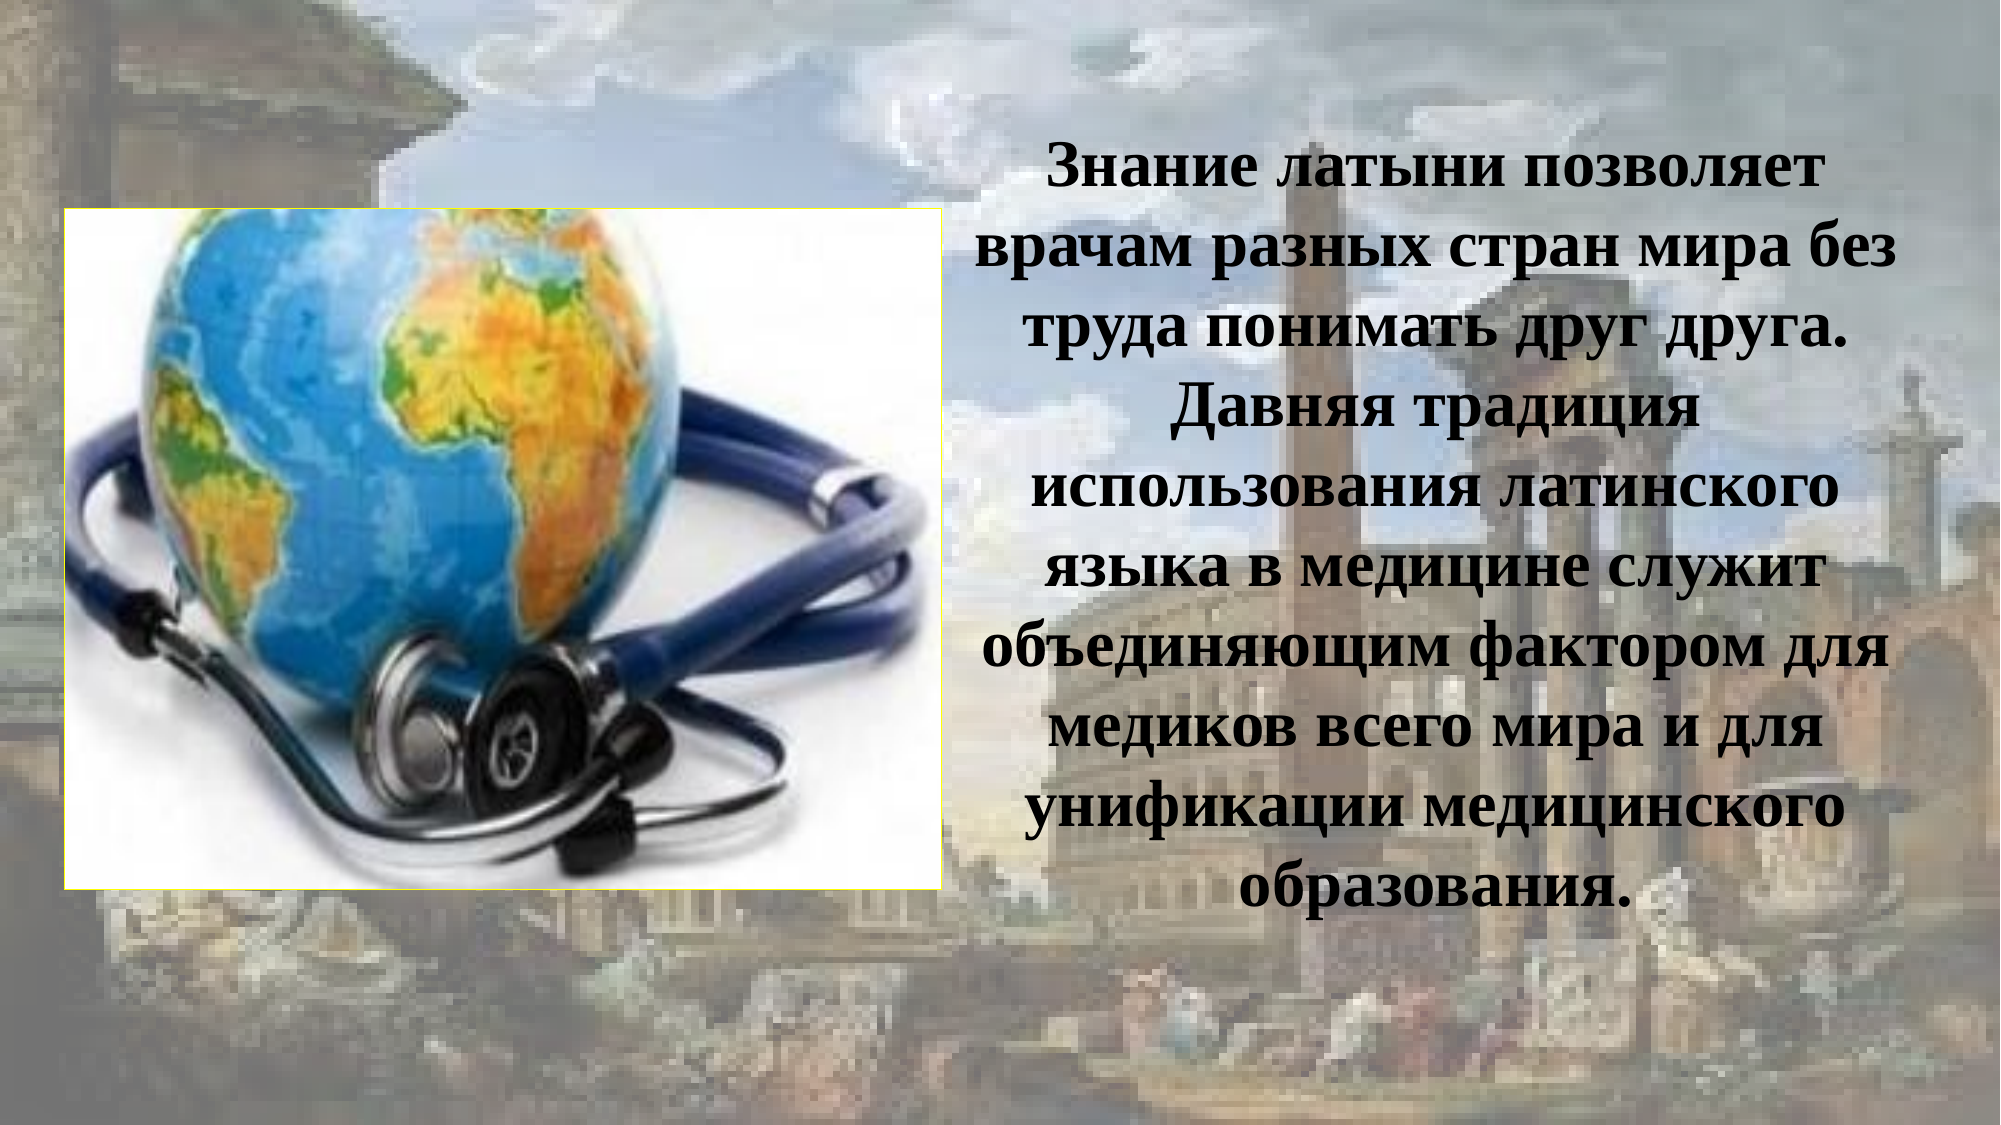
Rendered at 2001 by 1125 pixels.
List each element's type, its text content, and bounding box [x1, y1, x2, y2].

picture [64, 208, 942, 890]
title Знание латыни позволяет врачам разных стран мира без труда понимать друг друга. Давняя традиция использования латинского языка в медицине служит объединяющим фактором для медиков всего мира и для унификации медицинского образования. [922, 0, 1950, 1040]
